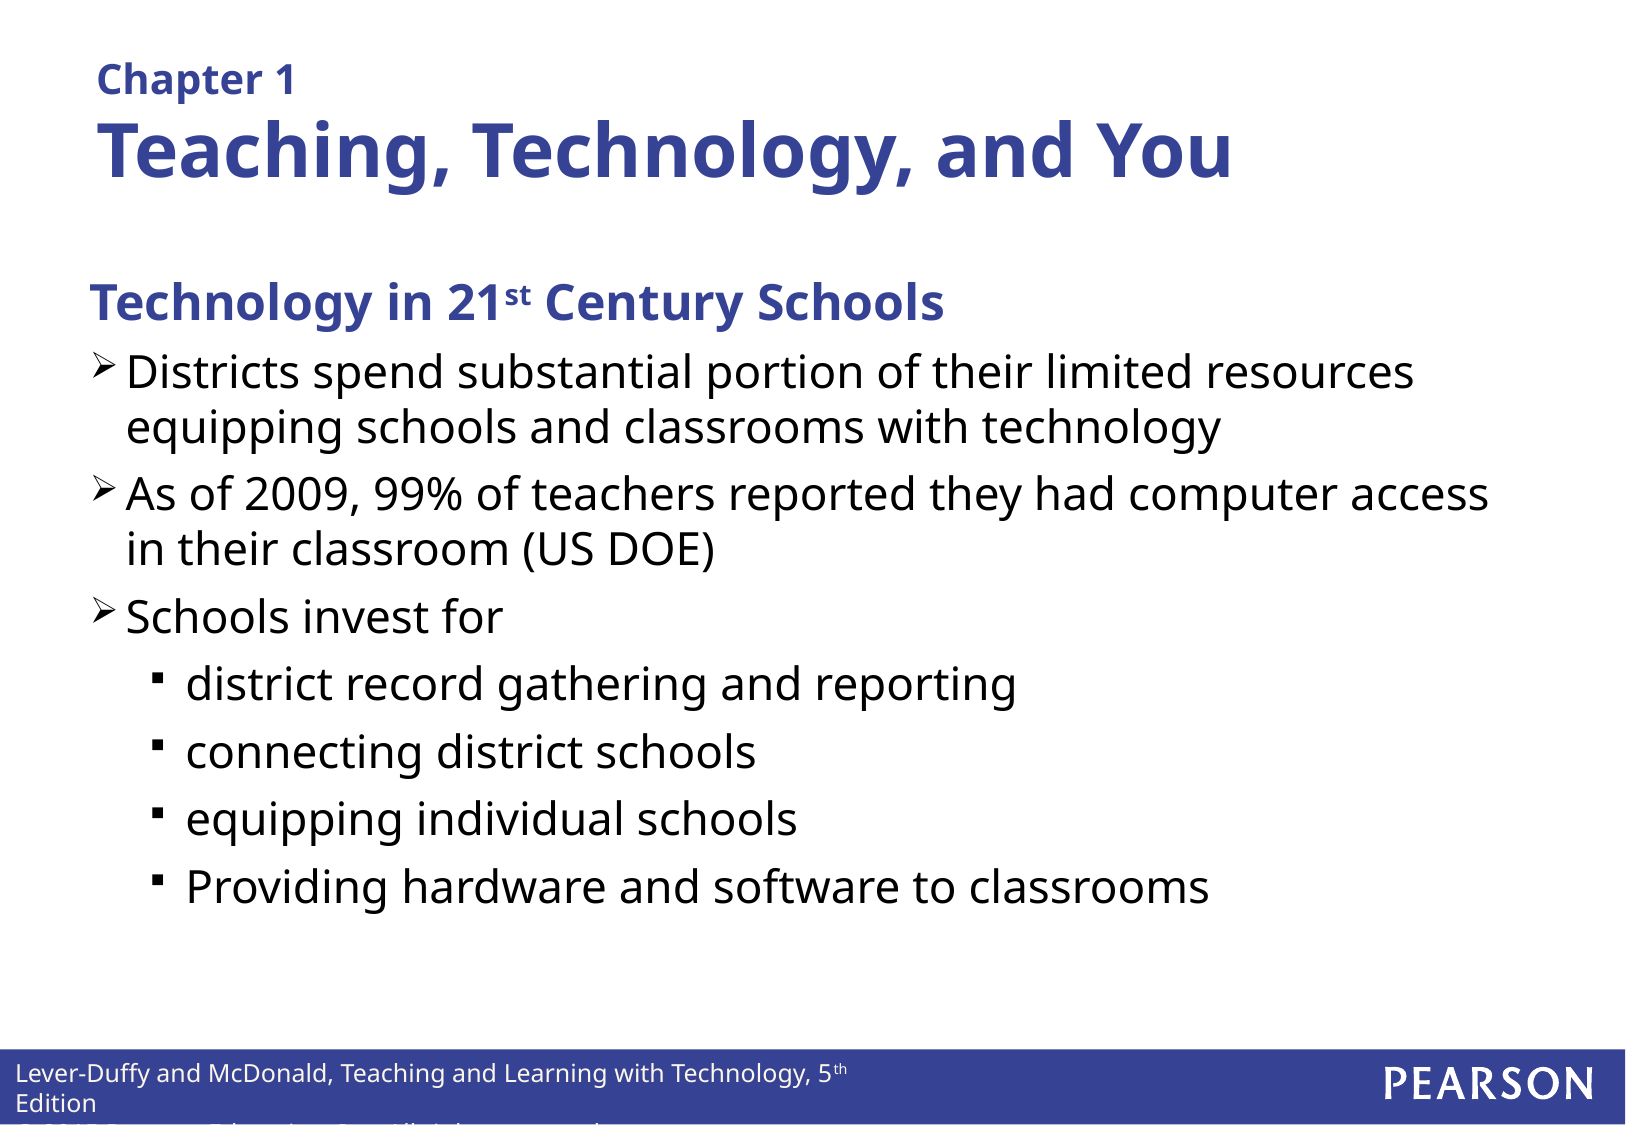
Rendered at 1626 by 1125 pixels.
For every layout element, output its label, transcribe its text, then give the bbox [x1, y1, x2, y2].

title Chapter 1 Teaching, Technology, and You [81, 45, 1544, 233]
list Technology in 21st Century Schools Districts spend substantial portion of their limited resources equipping schools and classrooms with technology As of 2009, 99% of teachers reported they had computer access in their classroom (US DOE) Schools invest for district record gathering and reporting connecting district schools equipping individual schools Providing hardware and software to classrooms [75, 262, 1538, 1005]
